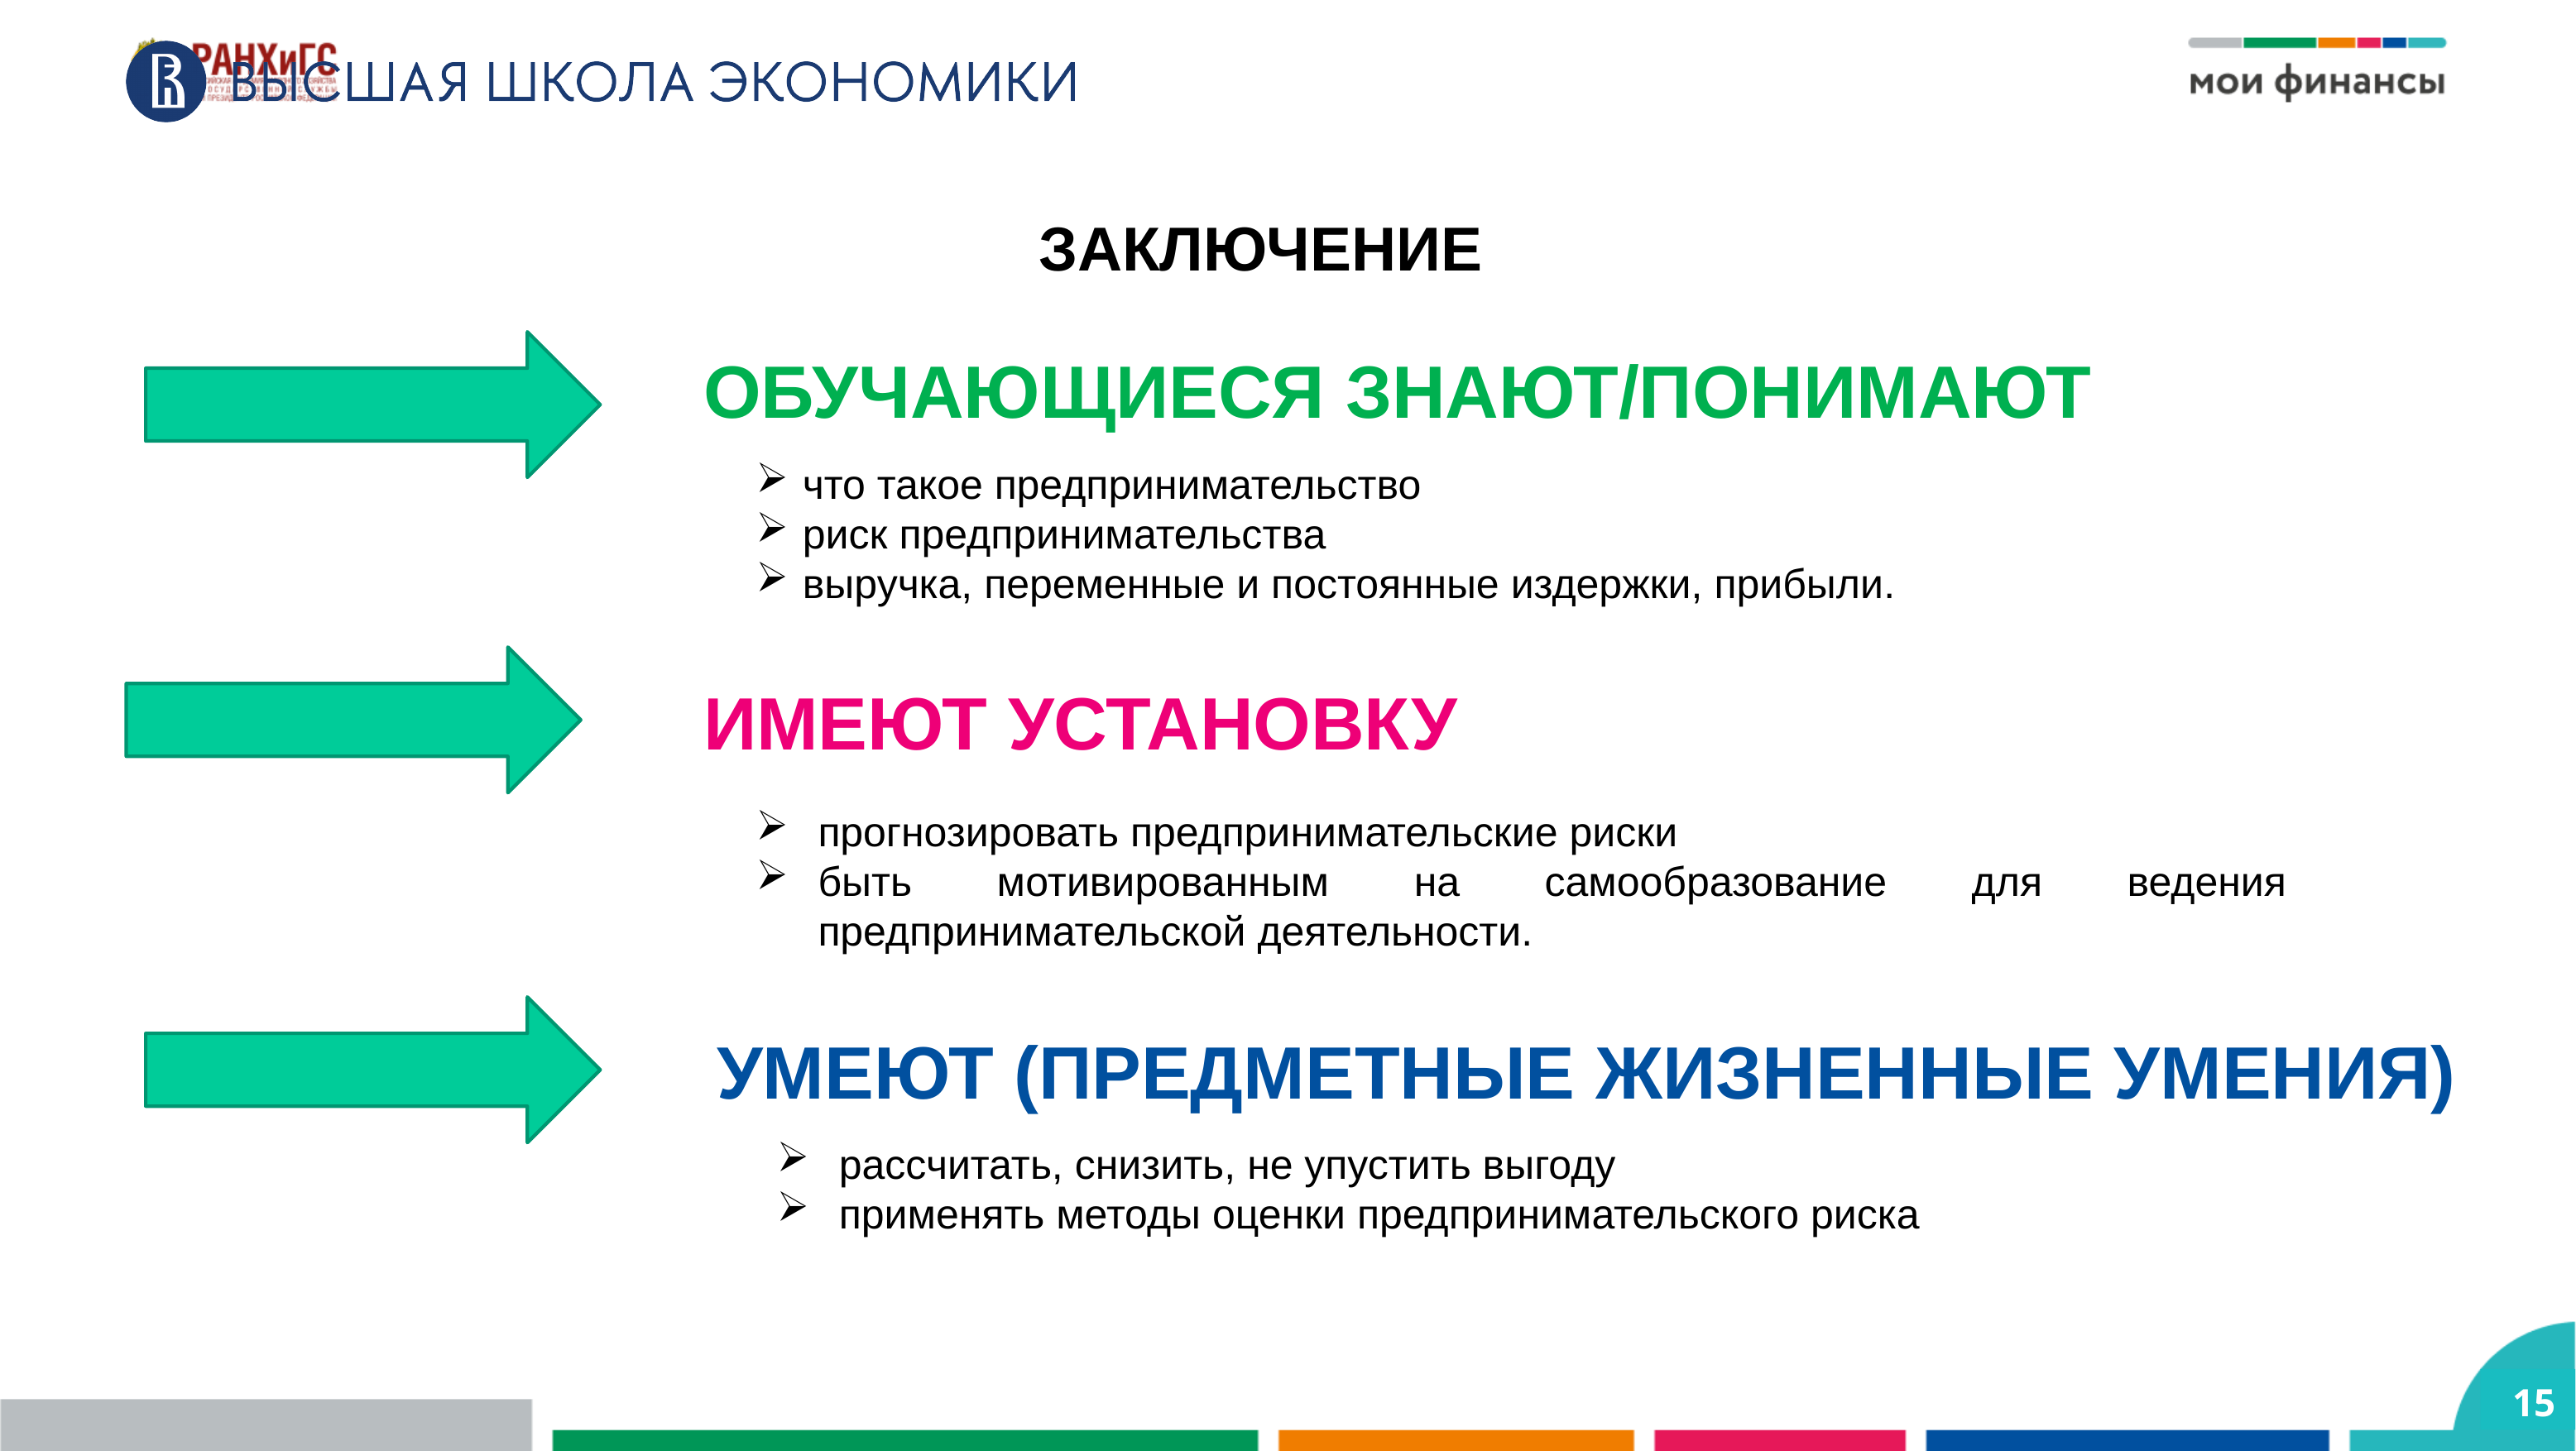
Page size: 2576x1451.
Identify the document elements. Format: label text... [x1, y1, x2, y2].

text_box УМЕЮТ (ПРЕДМЕТНЫЕ ЖИЗНЕННЫЕ УМЕНИЯ) [655, 1012, 2469, 1127]
picture [0, 0, 2576, 1451]
text_box рассчитать, снизить, не упустить выгоду применять методы оценки предпринимательского риска [764, 1127, 2363, 1249]
text_box ОБУЧАЮЩИЕСЯ ЗНАЮТ/ПОНИМАЮТ [691, 332, 2307, 446]
text_box [124, 645, 583, 795]
text_box что такое предпринимательство риск предпринимательства выручка, переменные и постоянные издержки, прибыли. [743, 445, 2342, 620]
text_box [144, 330, 602, 480]
text_box ИМЕЮТ УСТАНОВКУ [691, 663, 2394, 777]
text_box [144, 995, 602, 1145]
slide_number 15 [2480, 1368, 2576, 1430]
text_box ЗАКЛЮЧЕНИЕ [353, 199, 2168, 294]
text_box прогнозировать предпринимательские риски быть мотивированным на самообразование для ведения предпринимательской деятельности. [743, 793, 2300, 967]
